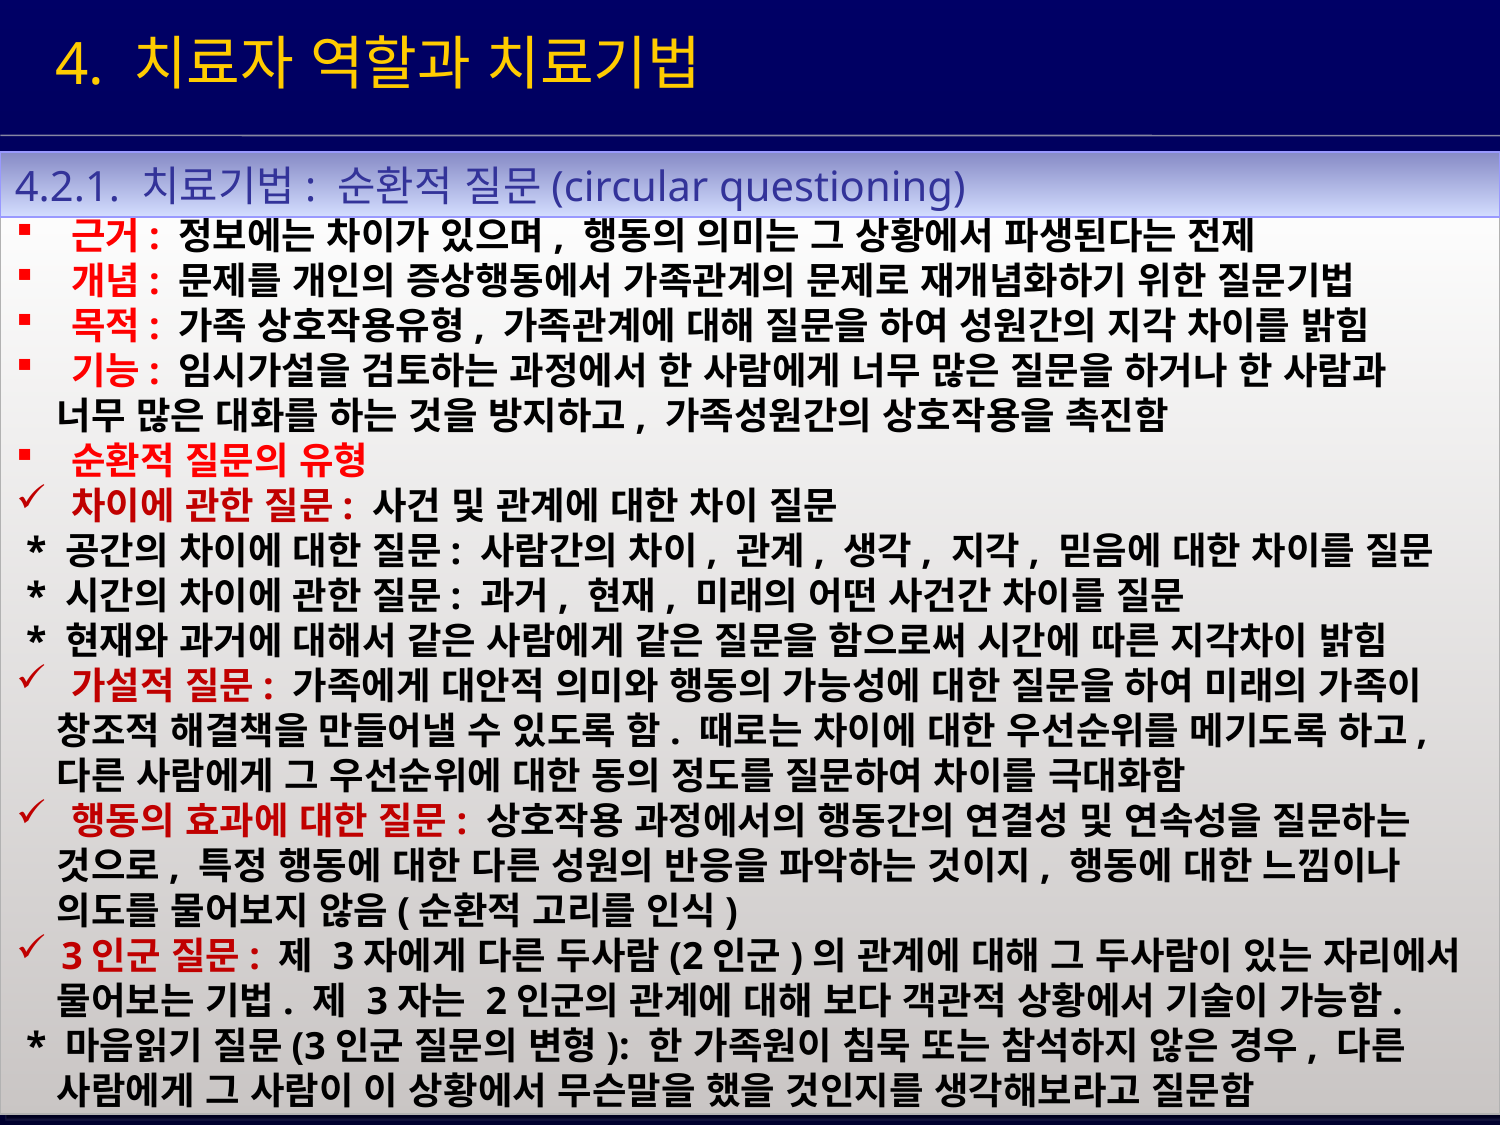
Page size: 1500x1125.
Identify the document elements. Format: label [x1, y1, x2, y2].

text_box [0, 18, 1500, 1114]
